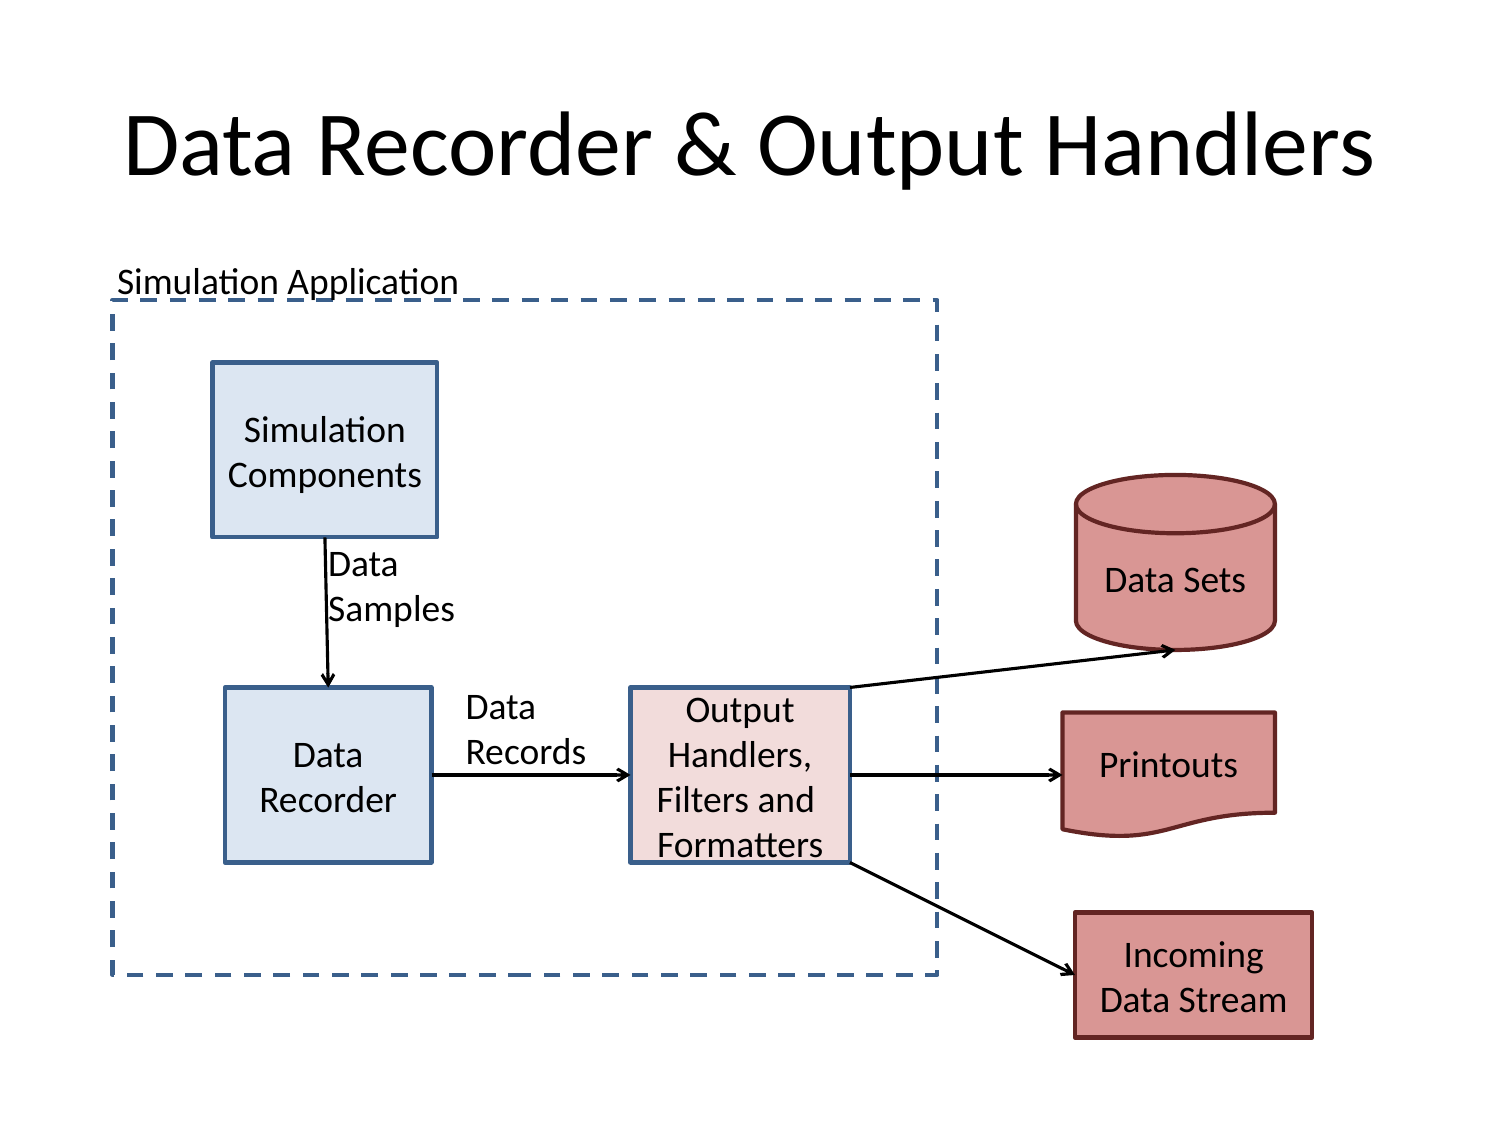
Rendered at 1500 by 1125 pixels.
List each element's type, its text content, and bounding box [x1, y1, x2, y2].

text_box Output Handlers, Filters and Formatters [628, 685, 852, 865]
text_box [849, 862, 1076, 976]
text_box Data Samples [313, 531, 471, 637]
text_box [324, 537, 329, 688]
text_box Data Recorder [223, 685, 434, 865]
text_box Incoming Data Stream [1073, 910, 1314, 1040]
title Data Recorder & Output Handlers [75, 45, 1425, 233]
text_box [849, 562, 1077, 688]
text_box [110, 298, 939, 977]
text_box Data Records [450, 674, 602, 774]
text_box Data Sets [1073, 472, 1278, 653]
text_box Simulation Components [210, 360, 439, 539]
text_box Simulation Application [102, 249, 475, 310]
text_box Printouts [1060, 710, 1278, 839]
